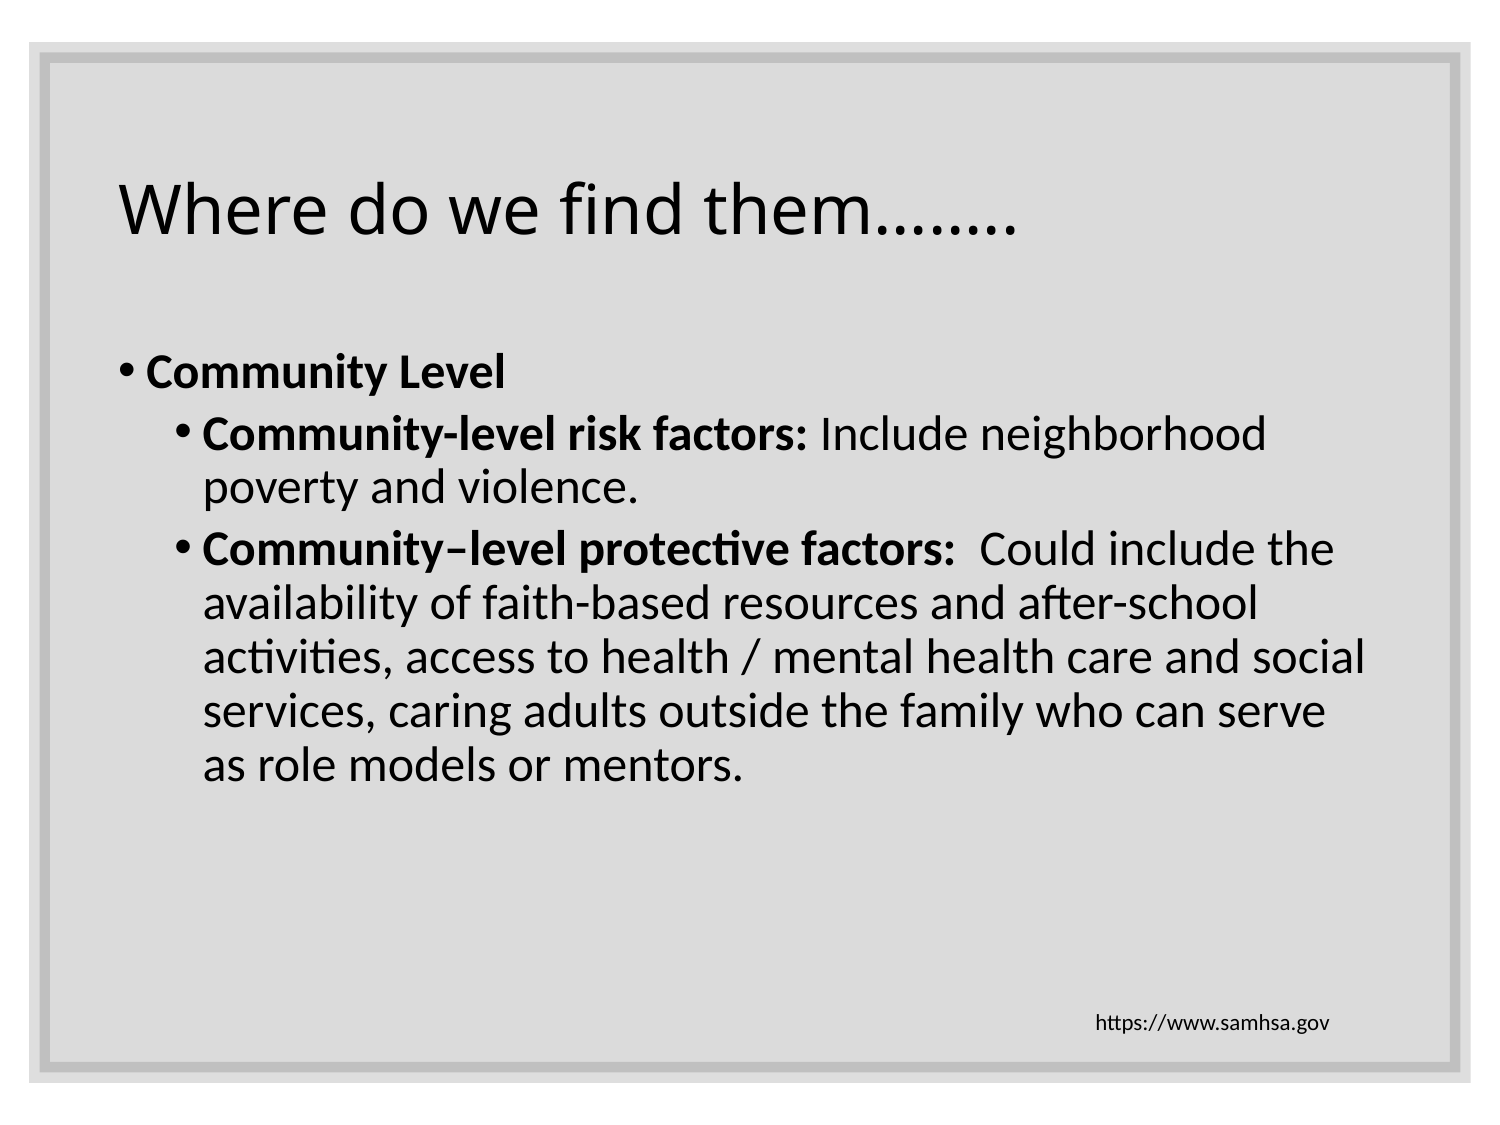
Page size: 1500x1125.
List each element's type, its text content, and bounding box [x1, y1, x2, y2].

text_box [38, 51, 1461, 1073]
text_box https://www.samhsa.gov [1080, 999, 1462, 1043]
list Community Level Community-level risk factors: Include neighborhood poverty and violence. Community–level protective factors: Could include the availability of faith-based resources and after-school activities, access to health / mental health care and social services, caring adults outside the family who can serve as role models or mentors. [103, 337, 1397, 973]
title Where do we find them…….. [103, 103, 1397, 322]
